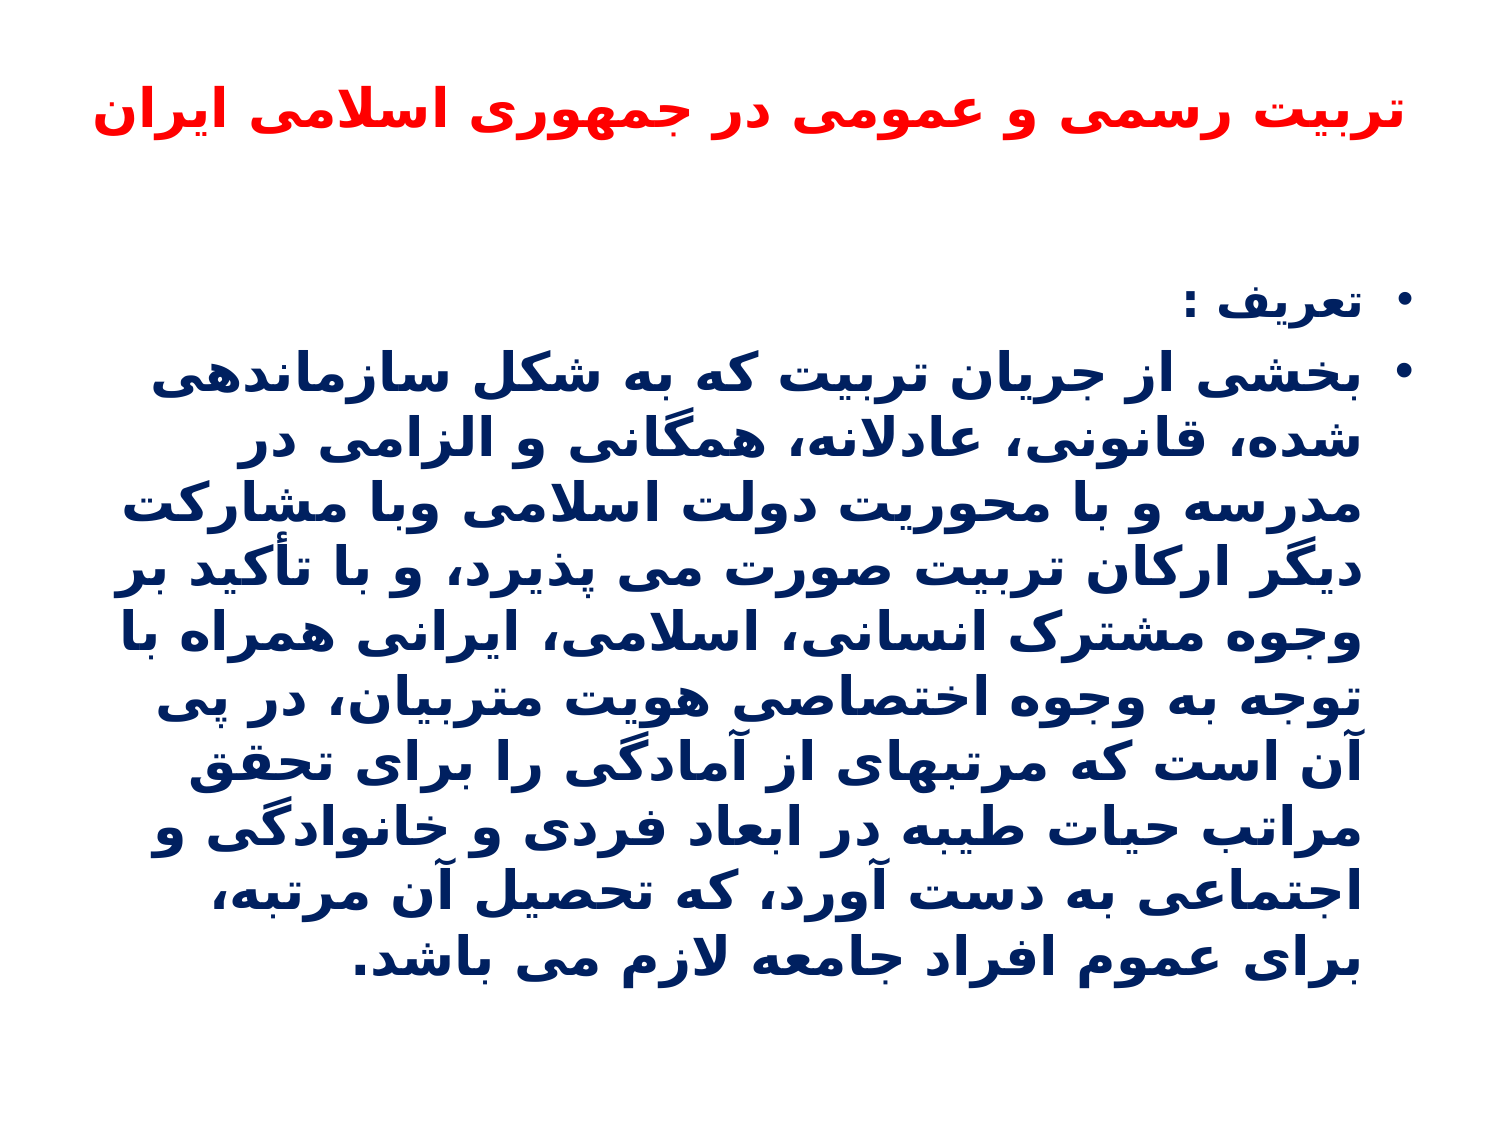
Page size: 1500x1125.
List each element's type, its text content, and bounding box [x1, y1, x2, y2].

title تربیت رسمی و عمومی در جمهوری اسلامی ایران [75, 45, 1425, 233]
list تعریف : بخشی از جریان تربیت که به شکل سازماندهی شده، قانونی، عادلانه، همگانی و الزامی در مدرسه و با محوریت دولت اسلامی وبا مشارکت دیگر ارکان تربیت صورت می پذیرد، و با تأکید بر وجوه مشترک انسانی، اسلامی، ایرانی همراه با توجه به وجوه اختصاصی هویت متربیان، در پی آن است که مرتبه‏ای از آمادگی را برای تحقق مراتب حیات طیبه در ابعاد فردی و خانوادگی و اجتماعی به دست آورد، که تحصیل آن مرتبه، برای عموم افراد جامعه لازم می باشد. [75, 262, 1425, 1005]
